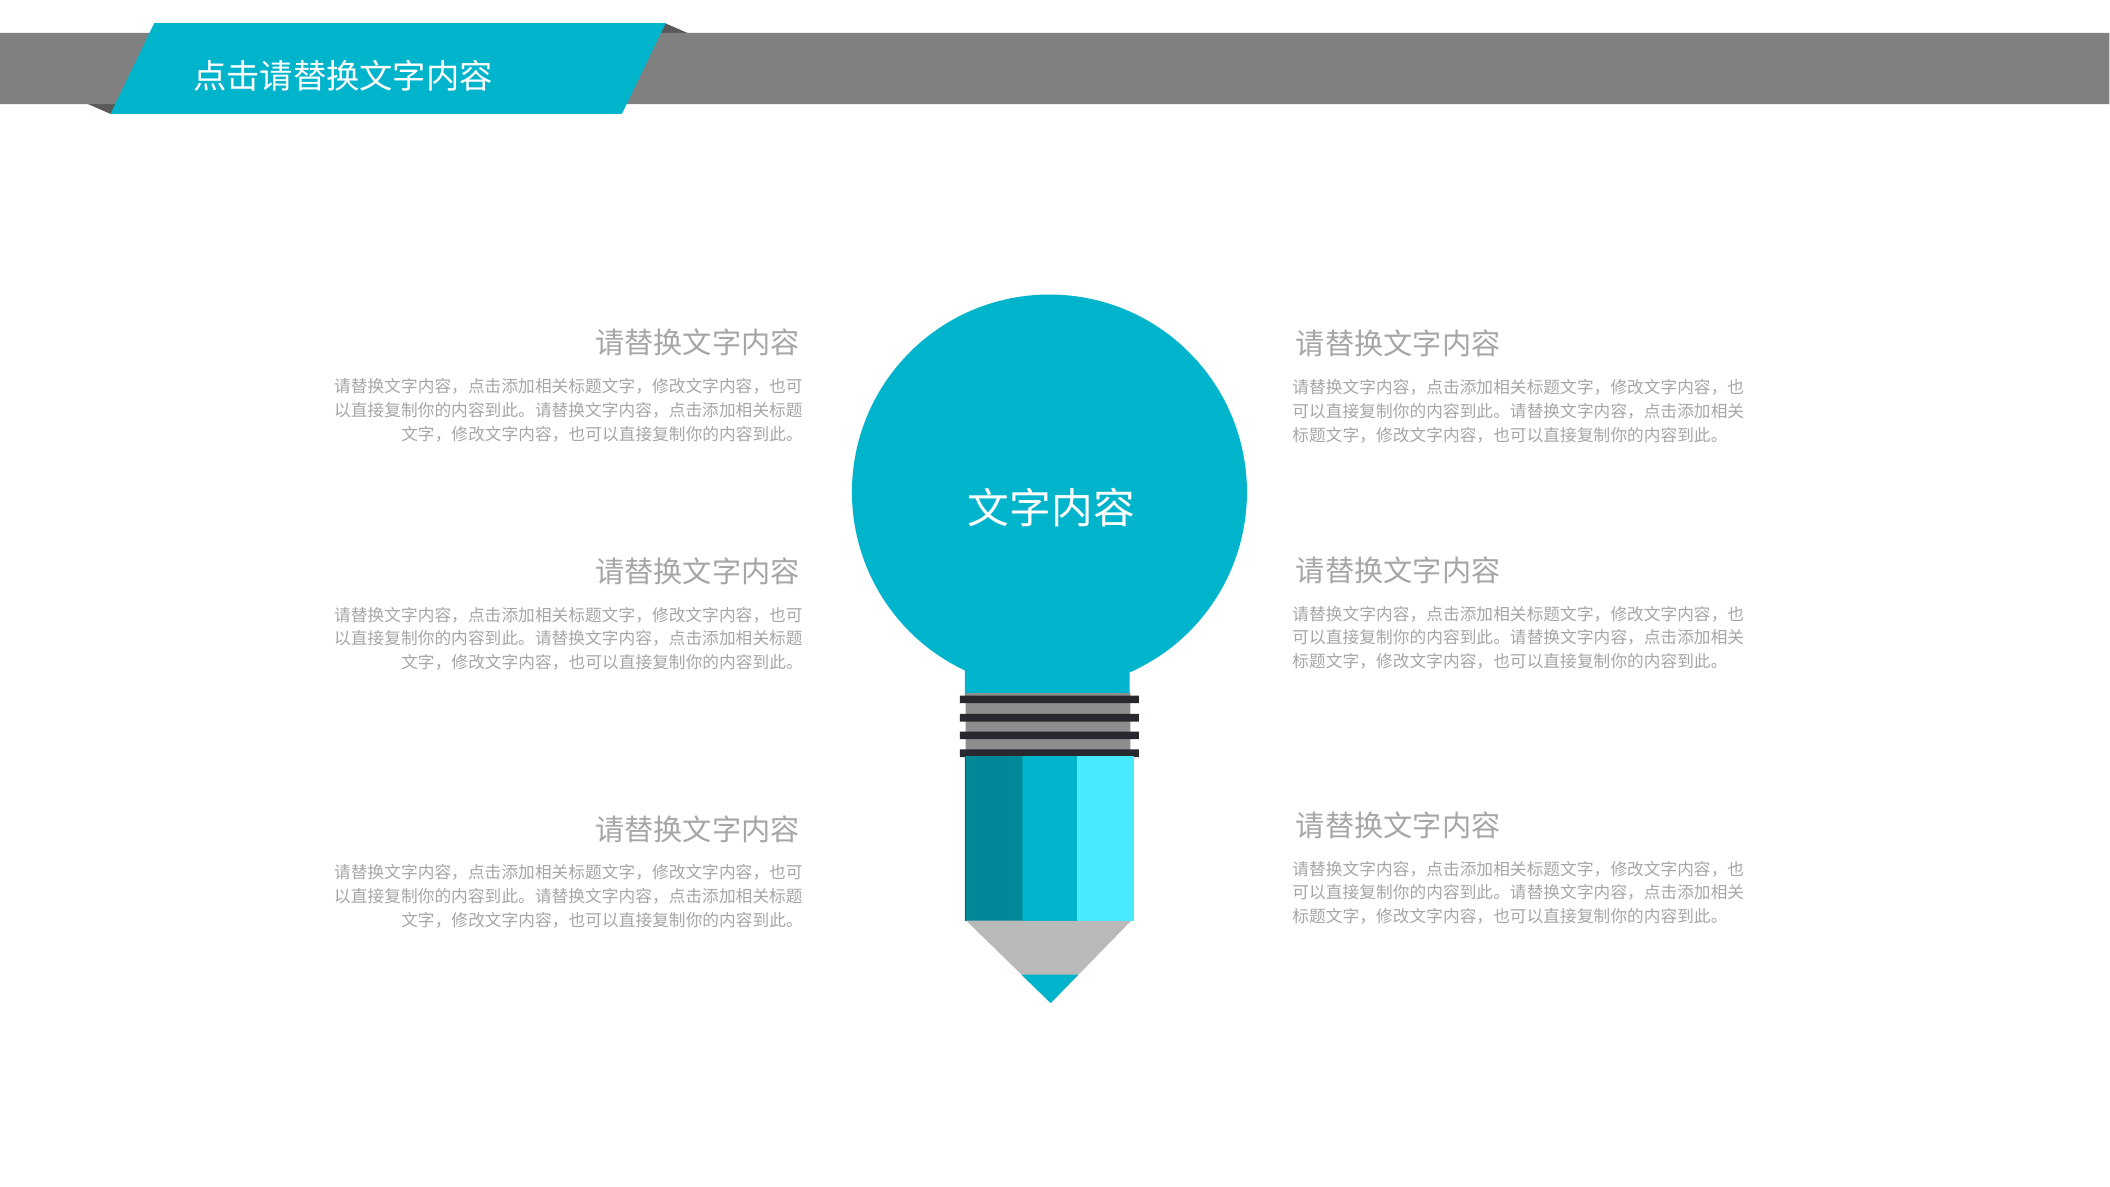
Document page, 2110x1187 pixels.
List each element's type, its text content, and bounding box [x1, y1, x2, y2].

text_box 请替换文字内容 [1292, 548, 1528, 591]
text_box 请替换文字内容，点击添加相关标题文字，修改文字内容，也可以直接复制你的内容到此。请替换文字内容，点击添加相关标题文字，修改文字内容，也可以直接复制你的内容到此。 [1292, 599, 1751, 672]
text_box 请替换文字内容 [469, 807, 804, 850]
text_box 请替换文字内容 [469, 549, 804, 592]
text_box 请替换文字内容，点击添加相关标题文字，修改文字内容，也可以直接复制你的内容到此。请替换文字内容，点击添加相关标题文字，修改文字内容，也可以直接复制你的内容到此。 [334, 600, 804, 673]
text_box 请替换文字内容，点击添加相关标题文字，修改文字内容，也可以直接复制你的内容到此。请替换文字内容，点击添加相关标题文字，修改文字内容，也可以直接复制你的内容到此。 [334, 371, 804, 444]
text_box 请替换文字内容，点击添加相关标题文字，修改文字内容，也可以直接复制你的内容到此。请替换文字内容，点击添加相关标题文字，修改文字内容，也可以直接复制你的内容到此。 [1292, 372, 1751, 445]
text_box 请替换文字内容 [469, 321, 804, 363]
text_box 请替换文字内容 [1292, 321, 1528, 364]
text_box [966, 920, 1132, 1004]
text_box 文字内容 [961, 456, 1141, 532]
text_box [959, 693, 1139, 921]
text_box 请替换文字内容，点击添加相关标题文字，修改文字内容，也可以直接复制你的内容到此。请替换文字内容，点击添加相关标题文字，修改文字内容，也可以直接复制你的内容到此。 [334, 858, 804, 931]
text_box [915, 356, 1184, 625]
text_box [851, 294, 1247, 693]
text_box 请替换文字内容，点击添加相关标题文字，修改文字内容，也可以直接复制你的内容到此。请替换文字内容，点击添加相关标题文字，修改文字内容，也可以直接复制你的内容到此。 [1292, 854, 1751, 927]
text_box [0, 23, 2110, 115]
text_box 请替换文字内容 [1292, 803, 1528, 846]
